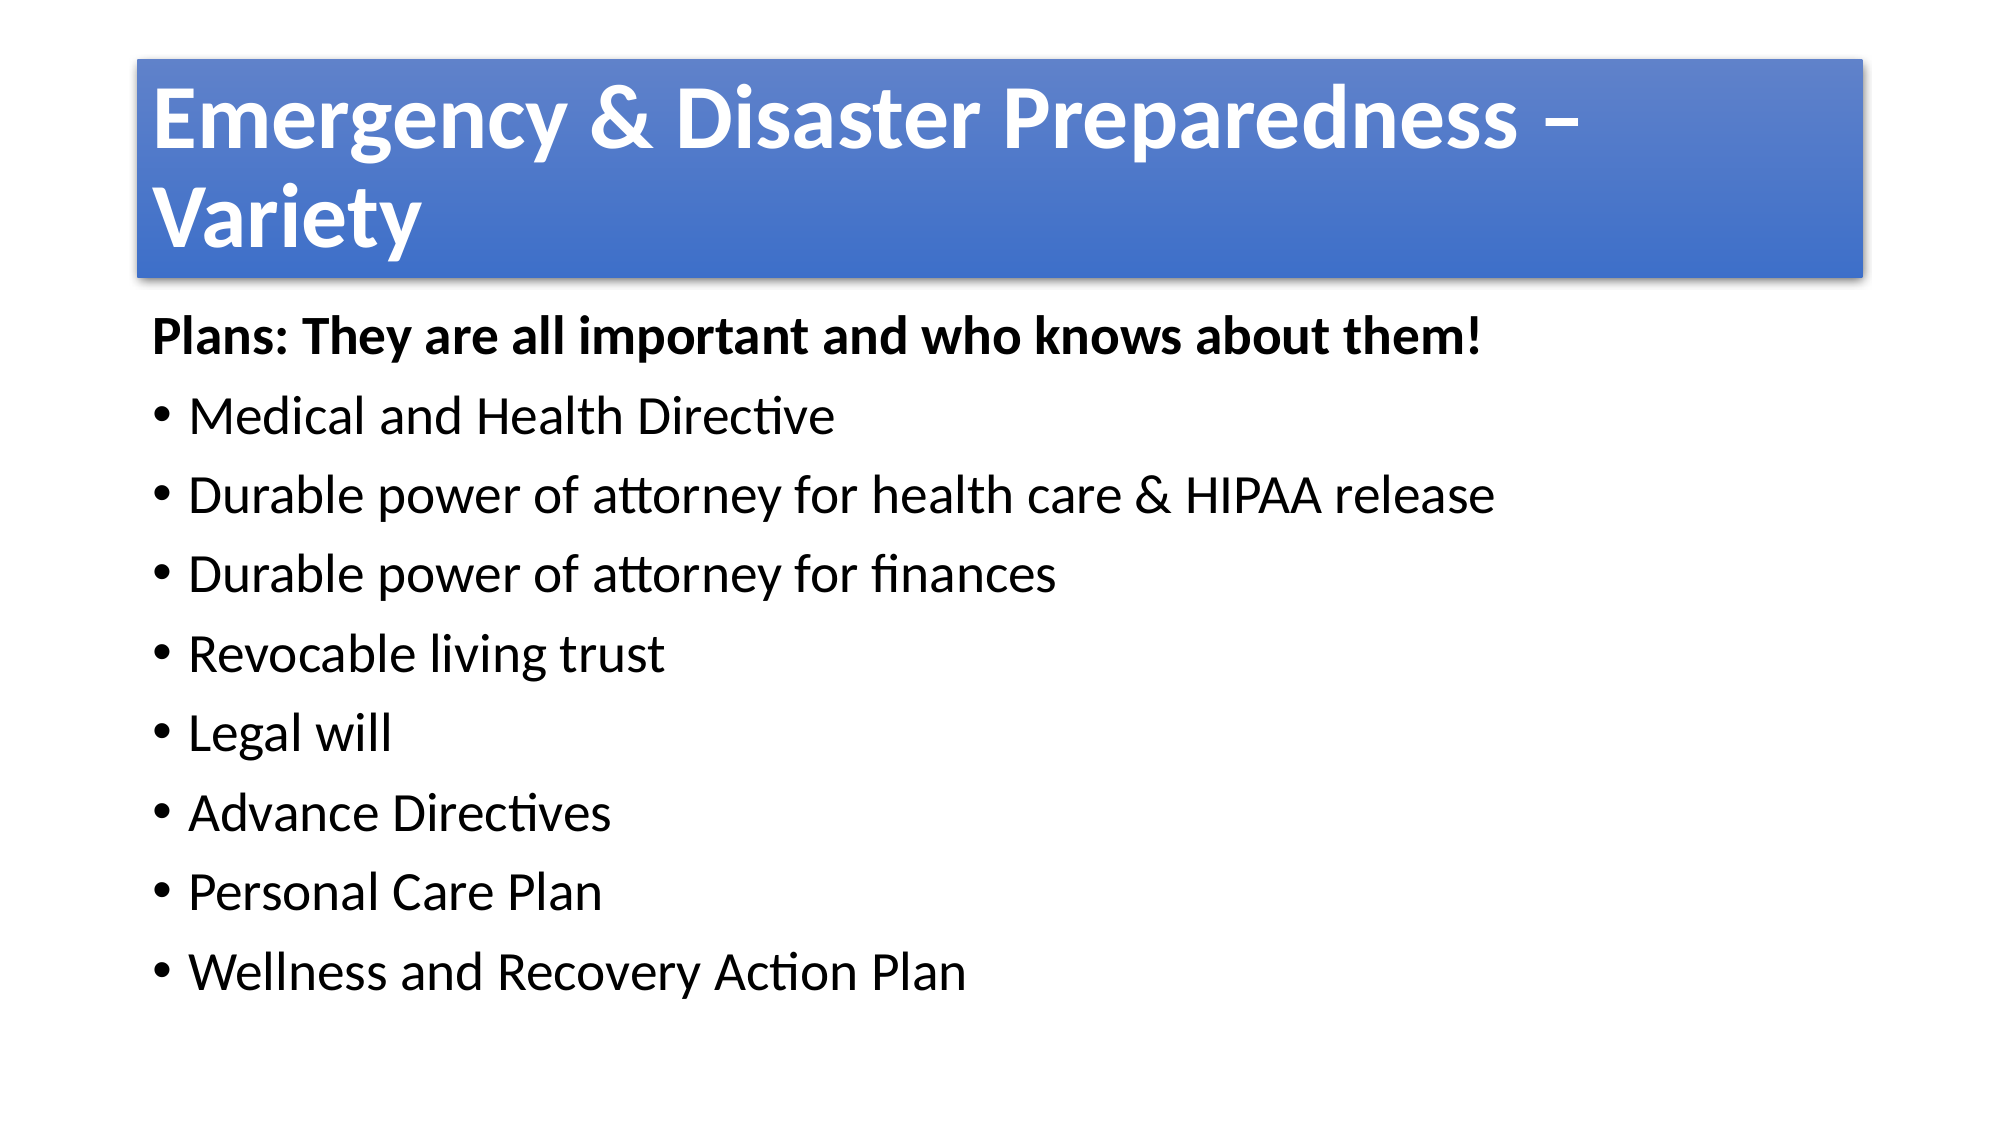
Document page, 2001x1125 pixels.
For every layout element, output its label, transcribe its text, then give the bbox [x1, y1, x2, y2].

list Plans: They are all important and who knows about them! Medical and Health Directive Durable power of attorney for health care & HIPAA release Durable power of attorney for finances Revocable living trust Legal will Advance Directives Personal Care Plan Wellness and Recovery Action Plan [137, 299, 1863, 1014]
title Emergency & Disaster Preparedness – Variety [137, 59, 1863, 278]
